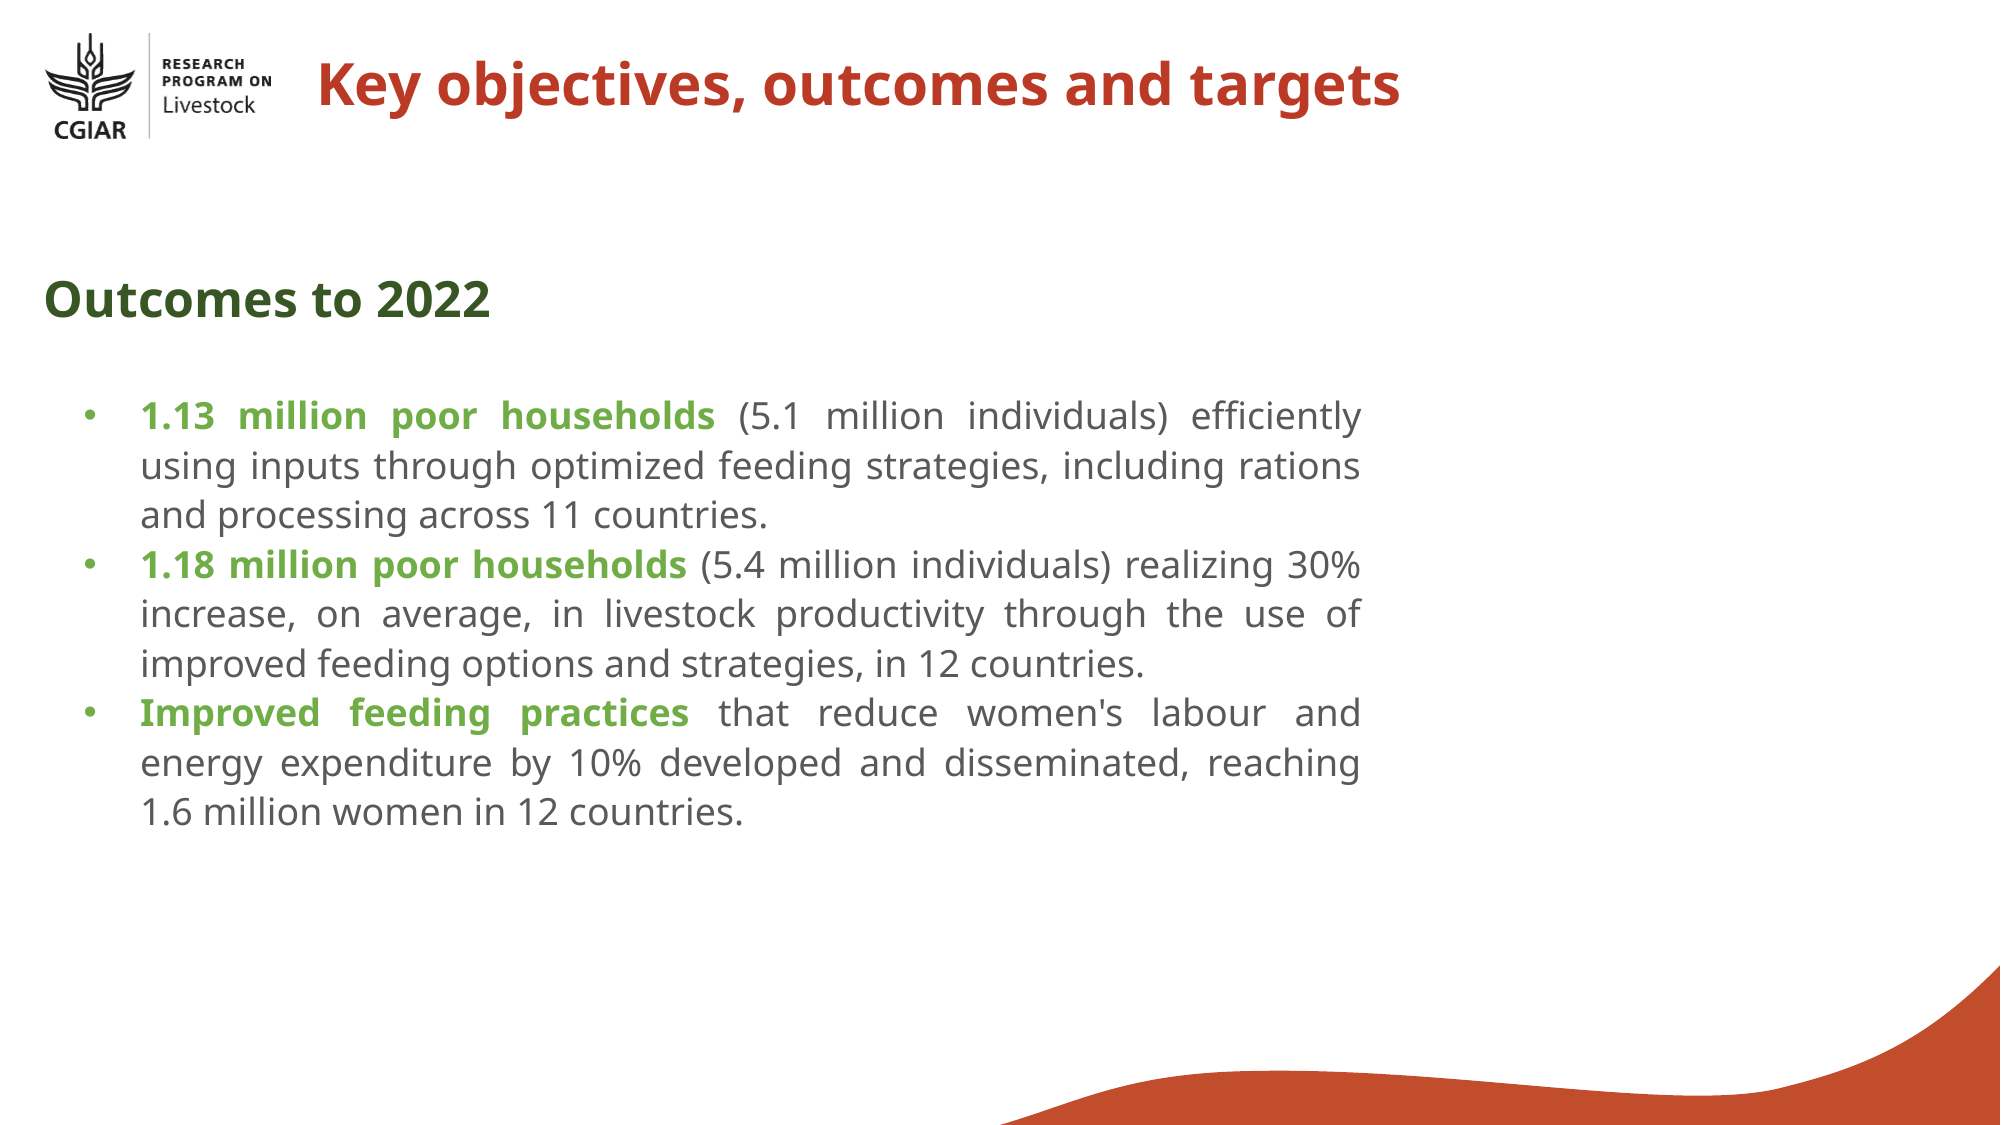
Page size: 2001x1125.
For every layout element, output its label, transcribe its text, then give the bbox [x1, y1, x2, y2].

picture [45, 33, 271, 139]
text_box 1.13 million poor households (5.1 million individuals) efficiently using inputs through optimized feeding strategies, including rations and processing across 11 countries. 1.18 million poor households (5.4 million individuals) realizing 30% increase, on average, in livestock productivity through the use of improved feeding options and strategies, in 12 countries. Improved feeding practices that reduce women's labour and energy expenditure by 10% developed and disseminated, reaching 1.6 million women in 12 countries. [68, 380, 1378, 841]
text_box Outcomes to 2022 [29, 260, 506, 335]
text_box Key objectives, outcomes and targets [301, 47, 1706, 125]
